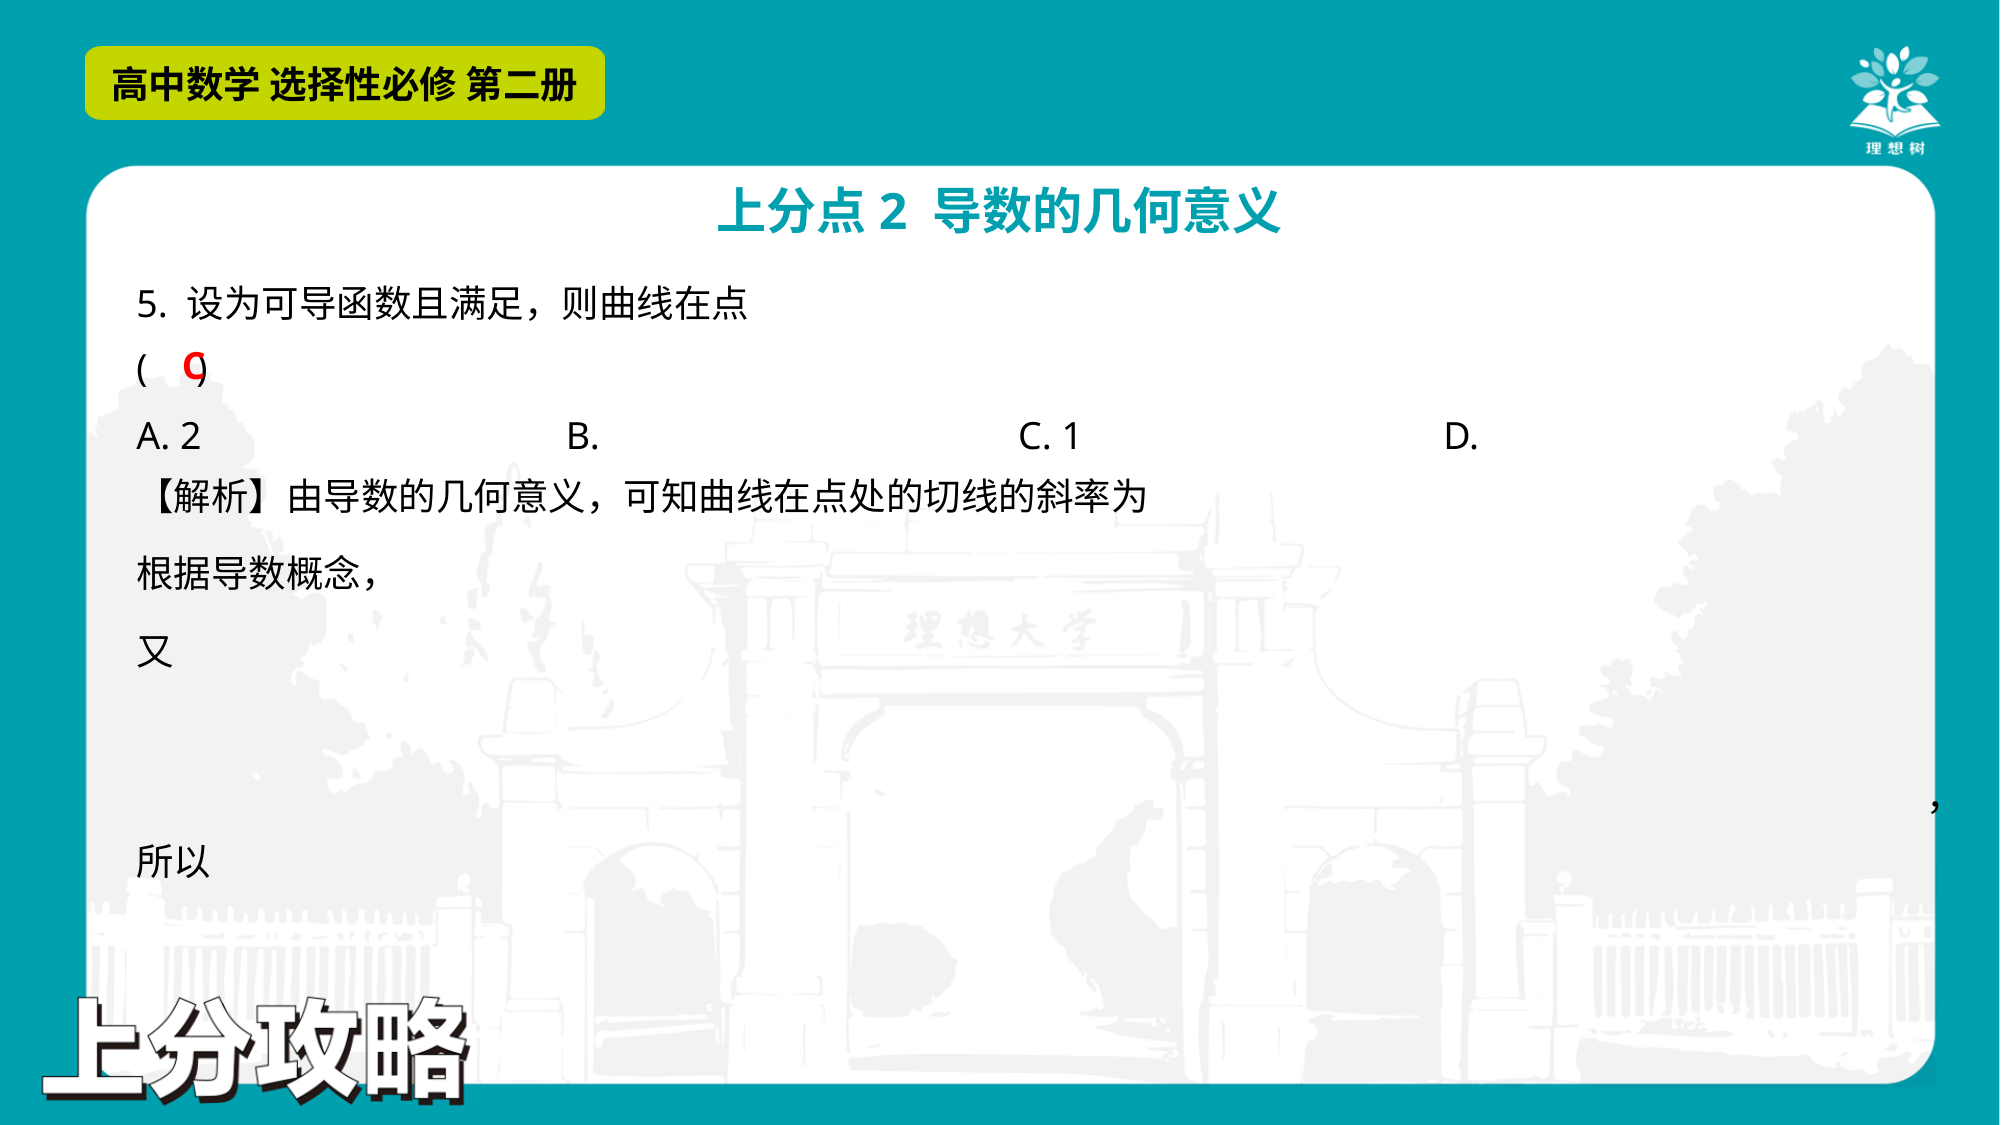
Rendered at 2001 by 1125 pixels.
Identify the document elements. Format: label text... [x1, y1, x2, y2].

picture [0, 0, 2000, 1125]
text_box C [166, 322, 221, 381]
